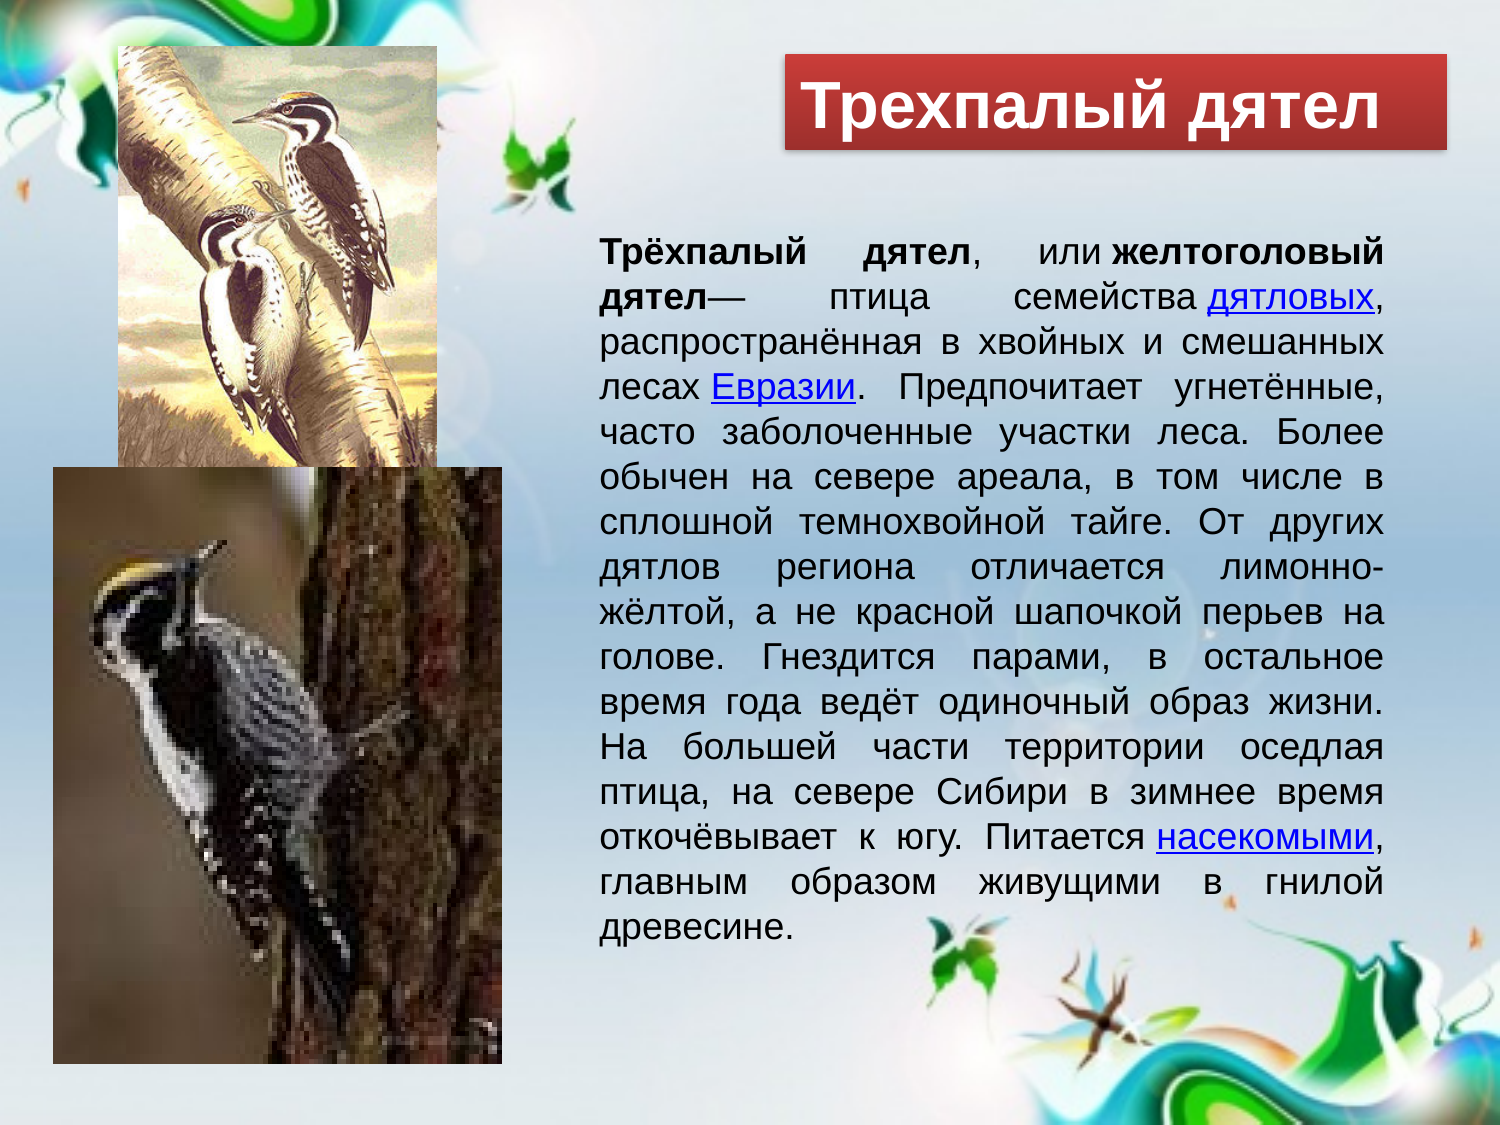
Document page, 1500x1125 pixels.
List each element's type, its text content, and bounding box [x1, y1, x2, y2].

text_box Трехпалый дятел [785, 54, 1447, 150]
text_box Трёхпалый дятел, или желтоголовый дятел— птица семейства дятловых, распространённая в хвойных и смешанных лесах Евразии. Предпочитает угнетённые, часто заболоченные участки леса. Более обычен на севере ареала, в том числе в сплошной темнохвойной тайге. От других дятлов региона отличается лимонно-жёлтой, а не красной шапочкой перьев на голове. Гнездится парами, в остальное время года ведёт одиночный образ жизни. На большей части территории оседлая птица, на севере Сибири в зимнее время откочёвывает к югу. Питается насекомыми, главным образом живущими в гнилой древесине. [584, 219, 1400, 955]
picture [0, 0, 1500, 1125]
